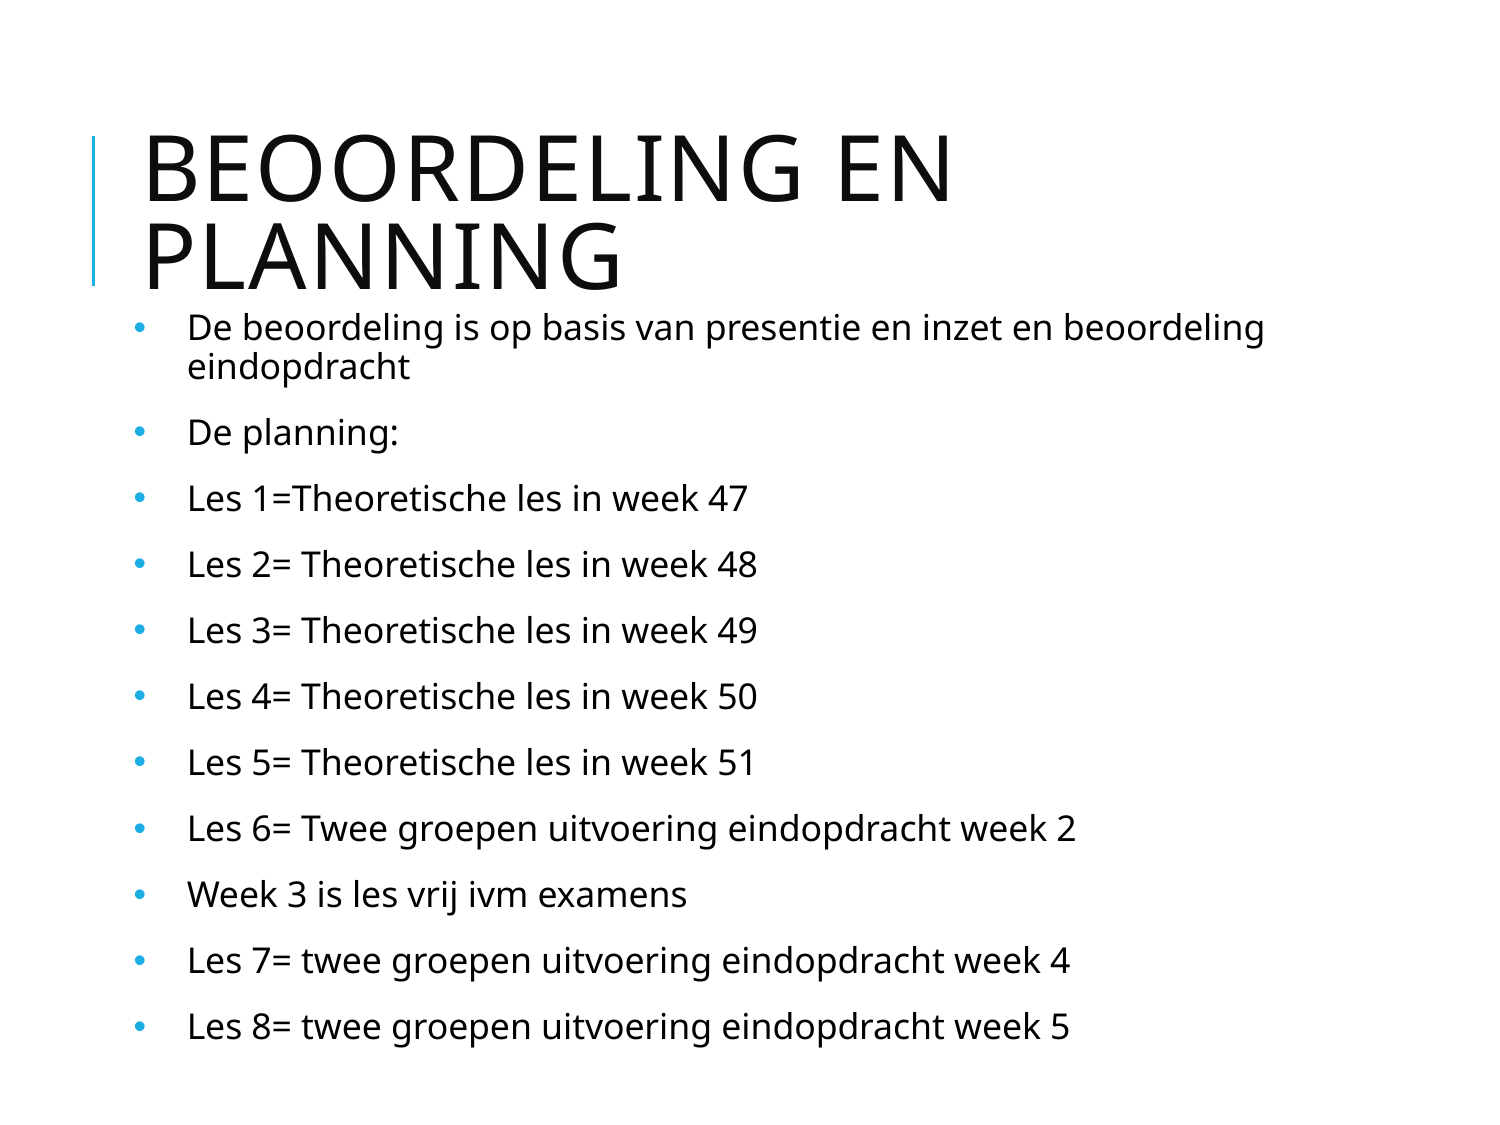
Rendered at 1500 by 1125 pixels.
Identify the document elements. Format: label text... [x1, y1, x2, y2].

title Beoordeling en planning [126, 96, 1322, 302]
list De beoordeling is op basis van presentie en inzet en beoordeling eindopdracht De planning: Les 1=Theoretische les in week 47 Les 2= Theoretische les in week 48 Les 3= Theoretische les in week 49 Les 4= Theoretische les in week 50 Les 5= Theoretische les in week 51 Les 6= Twee groepen uitvoering eindopdracht week 2 Week 3 is les vrij ivm examens Les 7= twee groepen uitvoering eindopdracht week 4 Les 8= twee groepen uitvoering eindopdracht week 5 [126, 302, 1388, 1059]
